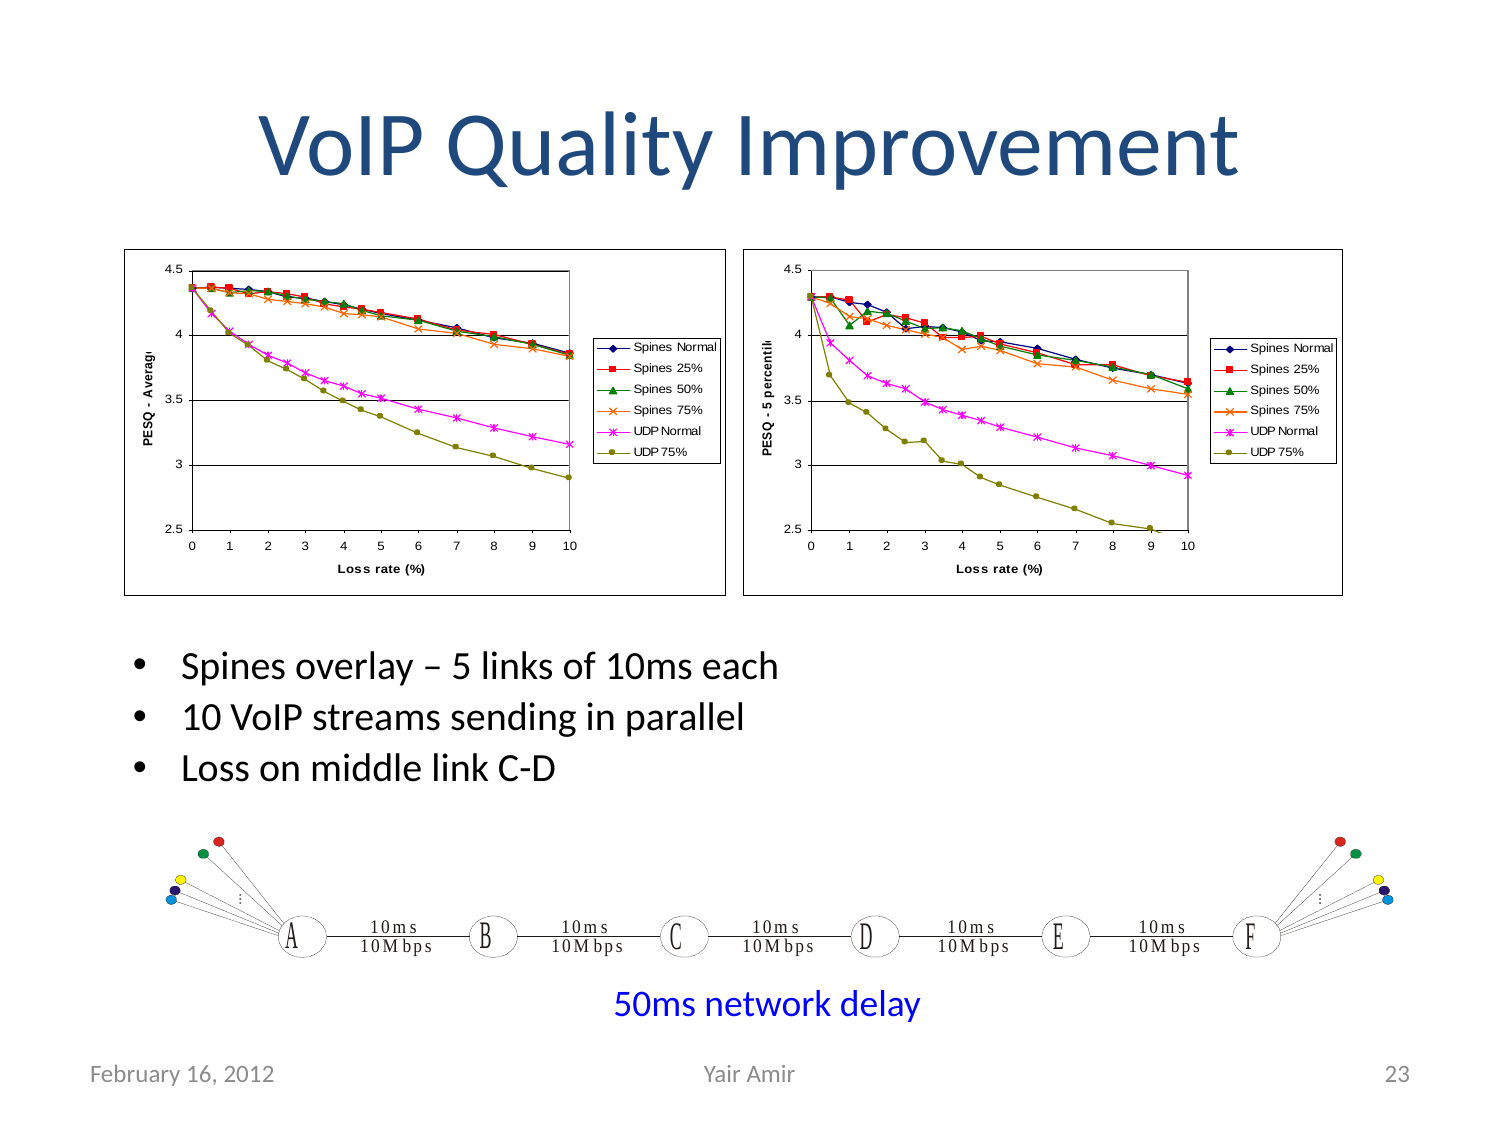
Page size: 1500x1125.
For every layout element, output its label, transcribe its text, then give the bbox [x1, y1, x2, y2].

title VoIP Quality Improvement [75, 45, 1425, 233]
slide_number 23 [1074, 1042, 1425, 1103]
text_box 50ms network delay [598, 990, 963, 1043]
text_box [736, 242, 1350, 601]
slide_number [75, 1042, 425, 1103]
footer Yair Amir [512, 1042, 988, 1103]
picture [149, 829, 1413, 981]
list Spines overlay – 5 links of 10ms each 10 VoIP streams sending in parallel Loss on middle link C-D [117, 637, 1425, 800]
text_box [117, 242, 733, 601]
